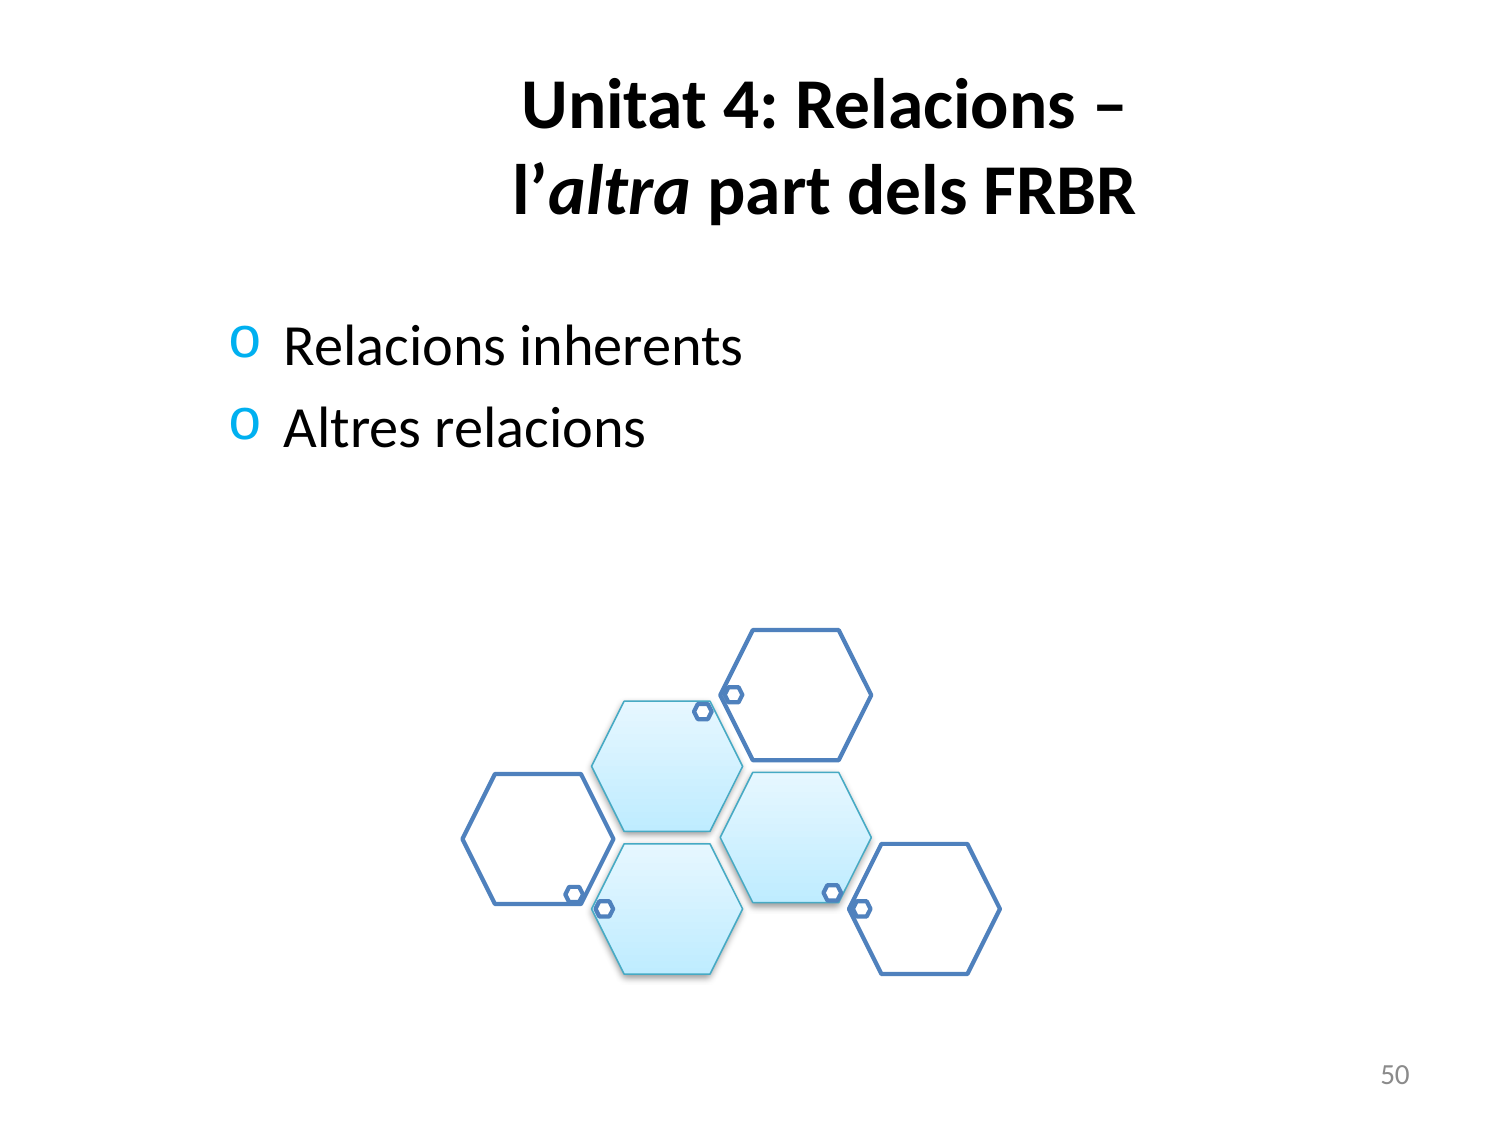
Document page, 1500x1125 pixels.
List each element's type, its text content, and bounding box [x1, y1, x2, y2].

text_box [462, 628, 1001, 976]
list Relacions inherents Altres relacions [212, 299, 1425, 1038]
slide_number 50 [1074, 1042, 1425, 1103]
title Unitat 4: Relacions – l’altra part dels FRBR [225, 49, 1425, 237]
